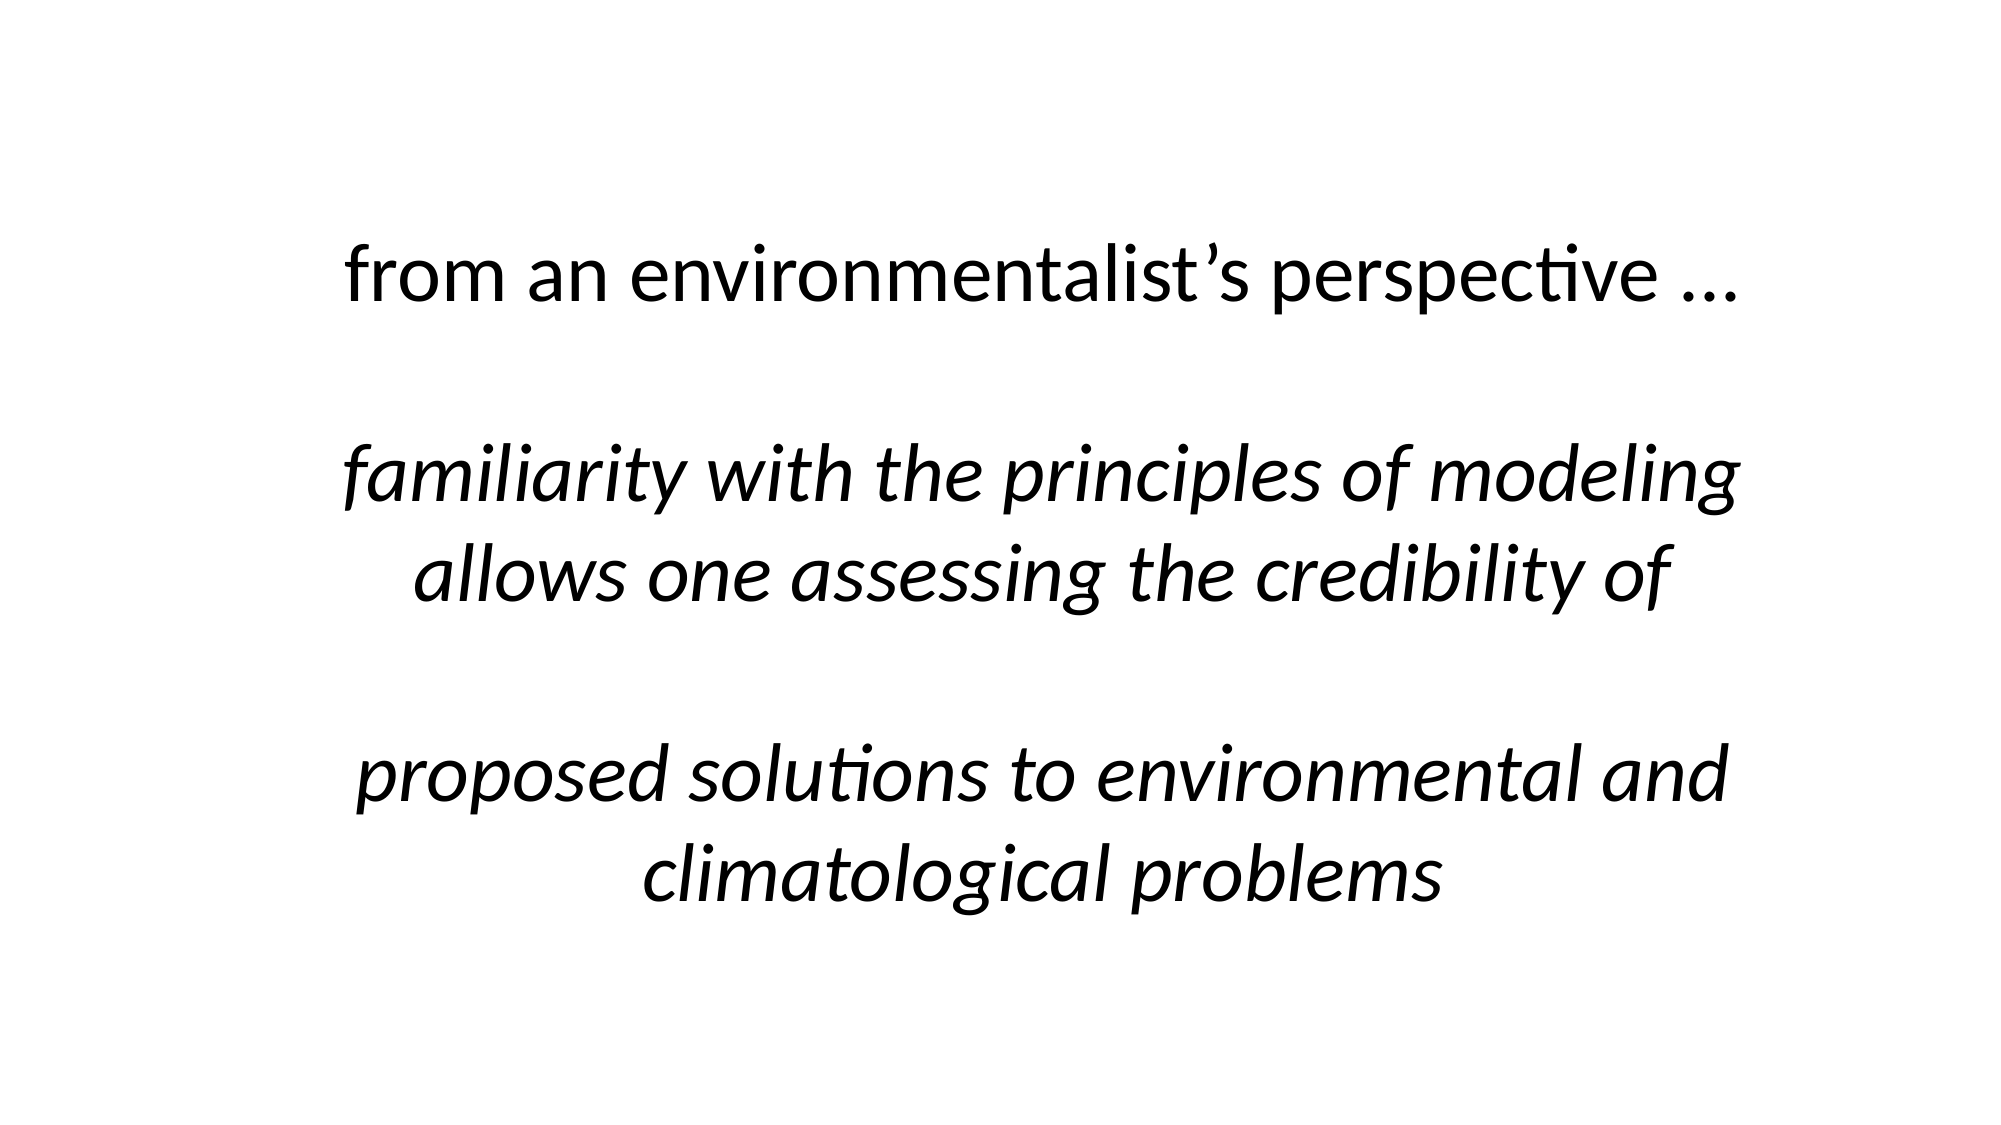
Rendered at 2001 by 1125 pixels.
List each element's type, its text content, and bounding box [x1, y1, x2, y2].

text_box from an environmentalist’s perspective ... familiarity with the principles of modeling allows one assessing the credibility of proposed solutions to environmental and climatological problems [220, 110, 1867, 926]
